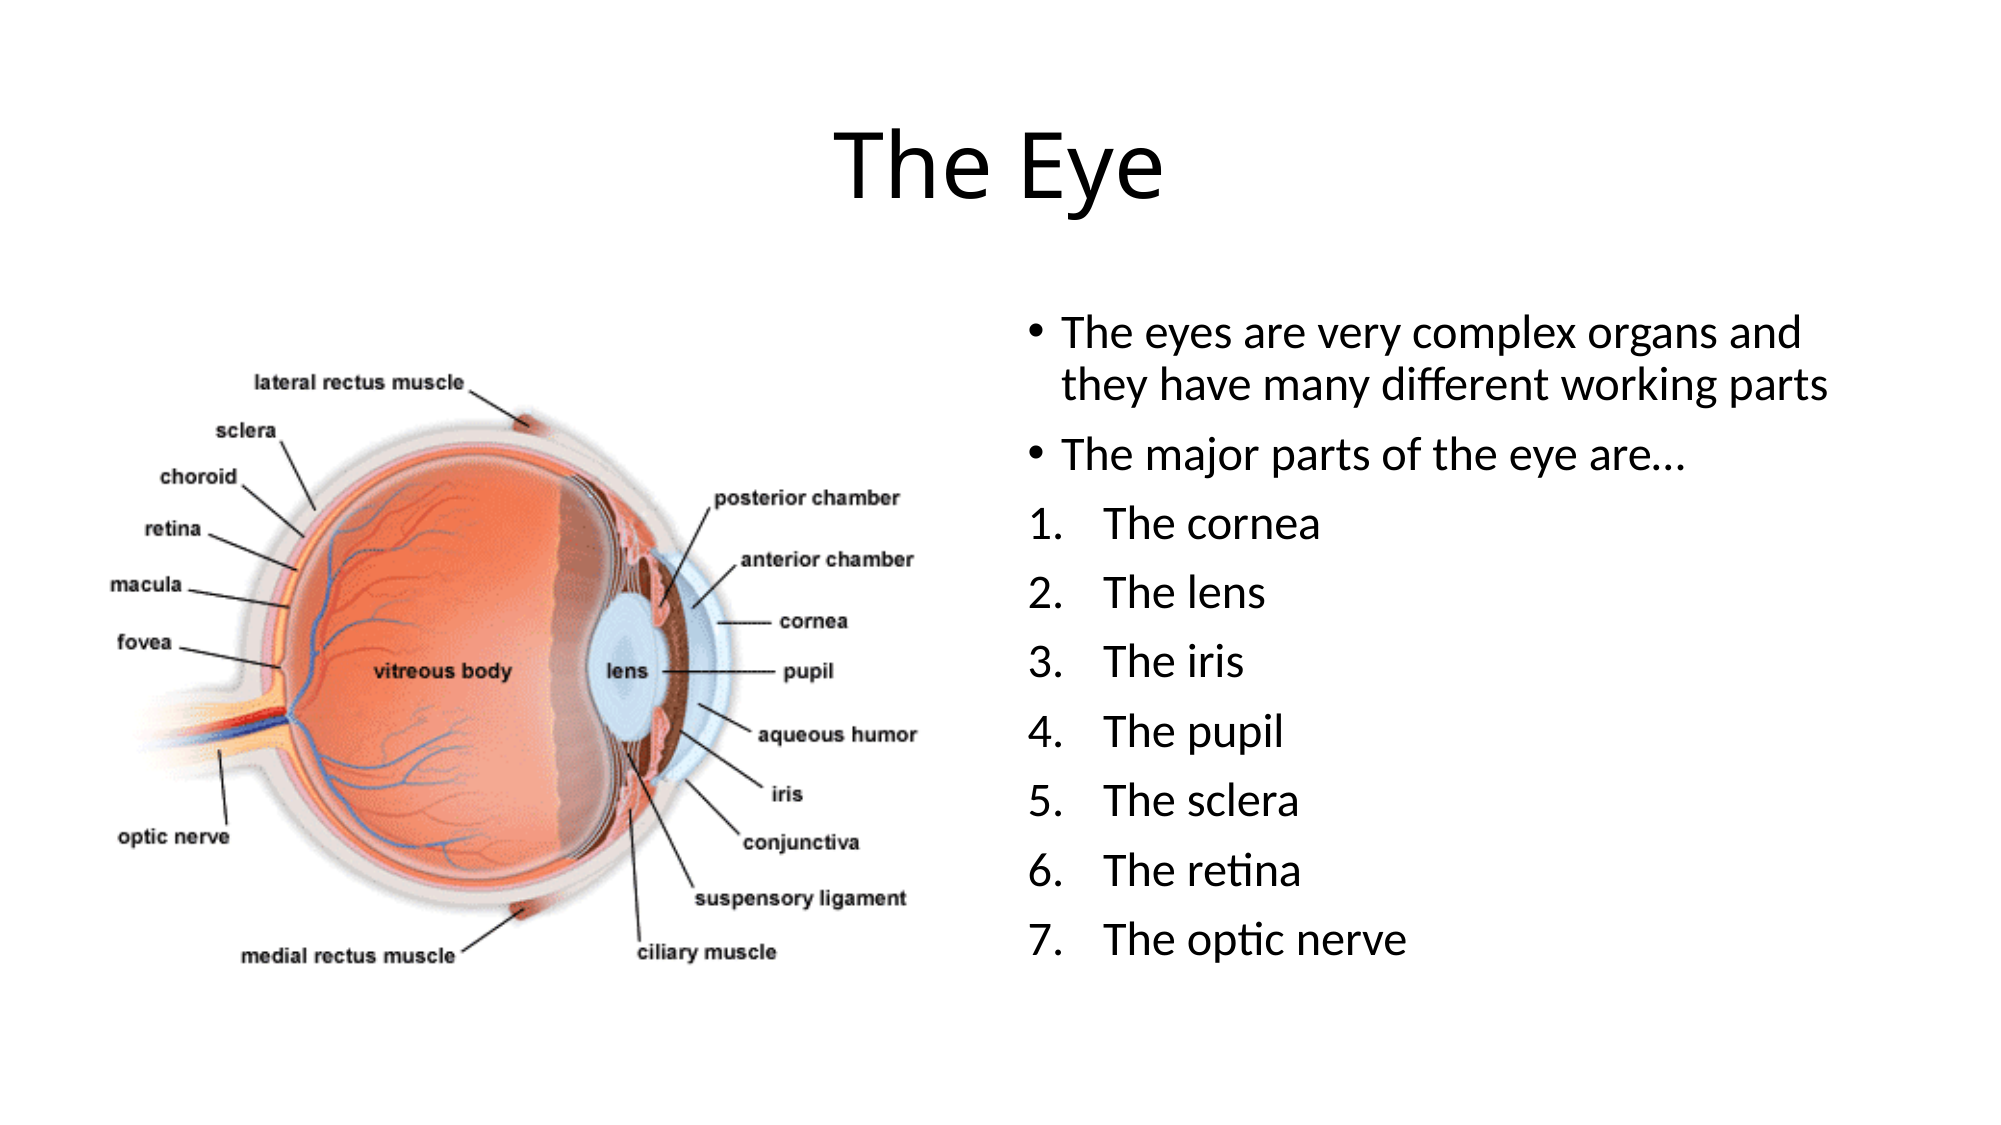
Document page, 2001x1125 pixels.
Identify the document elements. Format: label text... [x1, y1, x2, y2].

picture [93, 363, 930, 977]
list The eyes are very complex organs and they have many different working parts The major parts of the eye are… The cornea The lens The iris The pupil The sclera The retina The optic nerve [1012, 299, 1863, 1014]
title The Eye [137, 59, 1863, 278]
